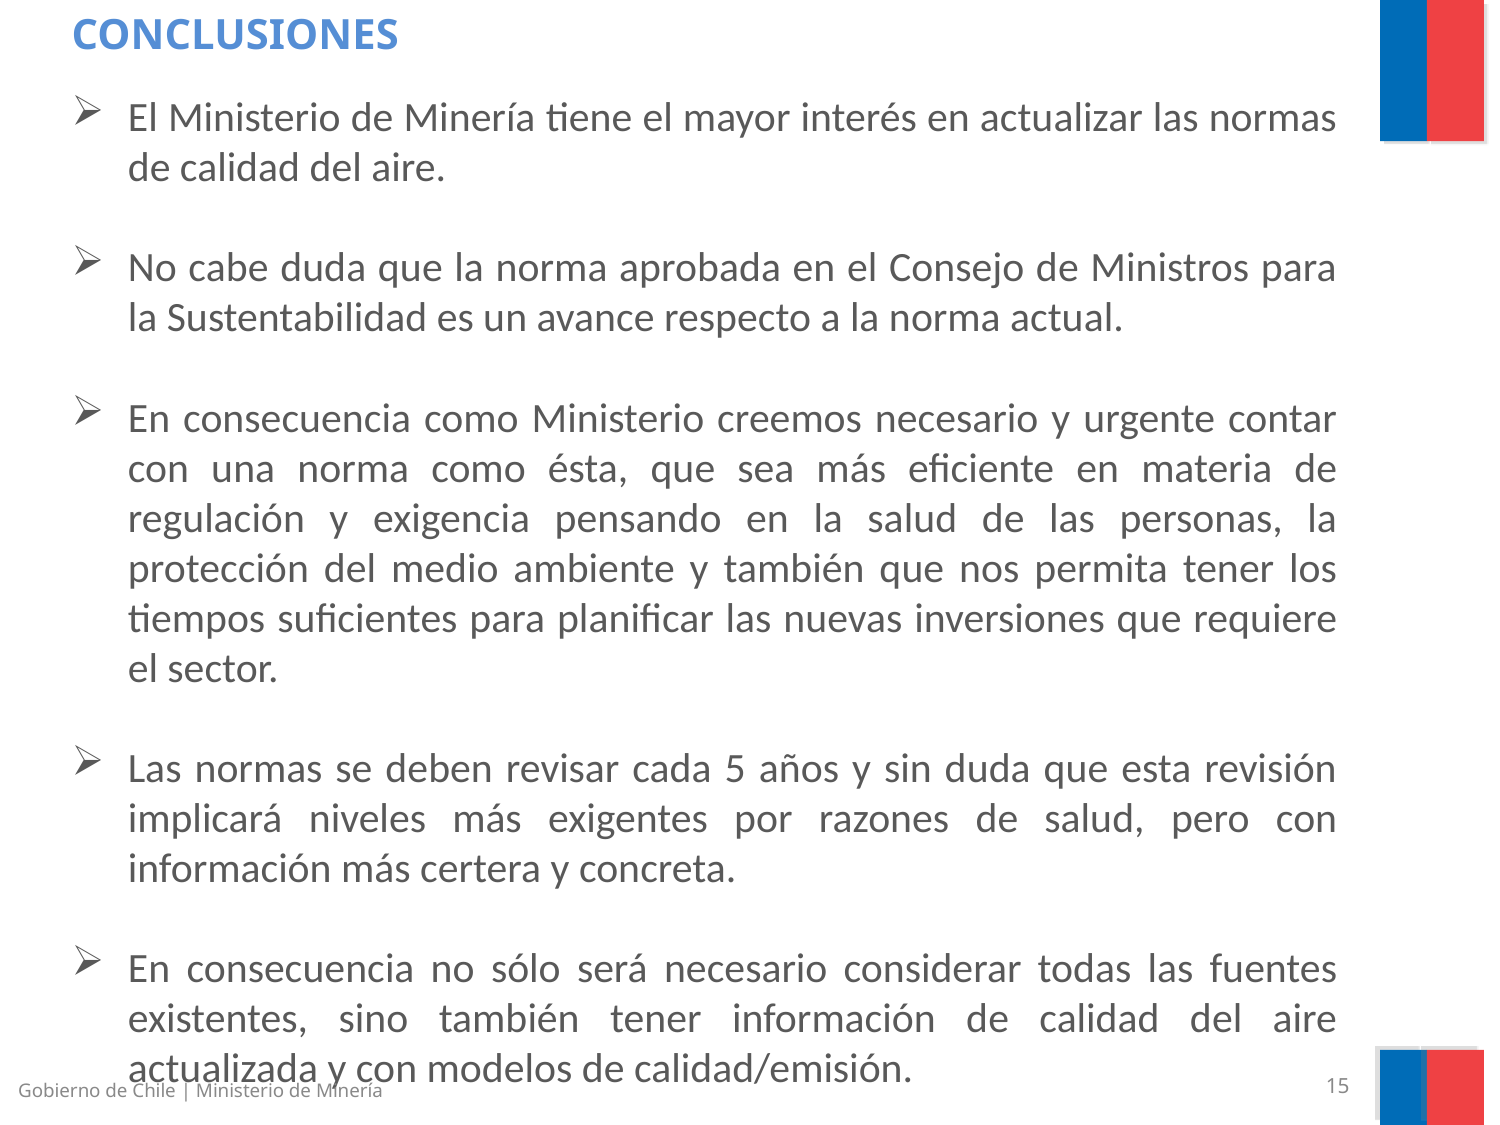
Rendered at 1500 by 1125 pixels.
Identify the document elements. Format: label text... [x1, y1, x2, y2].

slide_number 15 [1014, 1070, 1365, 1103]
footer Gobierno de Chile | Ministerio de Minería [3, 1070, 479, 1112]
text_box CONCLUSIONES [56, 0, 1500, 65]
text_box El Ministerio de Minería tiene el mayor interés en actualizar las normas de calidad del aire. No cabe duda que la norma aprobada en el Consejo de Ministros para la Sustentabilidad es un avance respecto a la norma actual. En consecuencia como Ministerio creemos necesario y urgente contar con una norma como ésta, que sea más eficiente en materia de regulación y exigencia pensando en la salud de las personas, la protección del medio ambiente y también que nos permita tener los tiempos suficientes para planificar las nuevas inversiones que requiere el sector. Las normas se deben revisar cada 5 años y sin duda que esta revisión implicará niveles más exigentes por razones de salud, pero con información más certera y concreta. En consecuencia no sólo será necesario considerar todas las fuentes existentes, sino también tener información de calidad del aire actualizada y con modelos de calidad/emisión. [56, 65, 1353, 1125]
